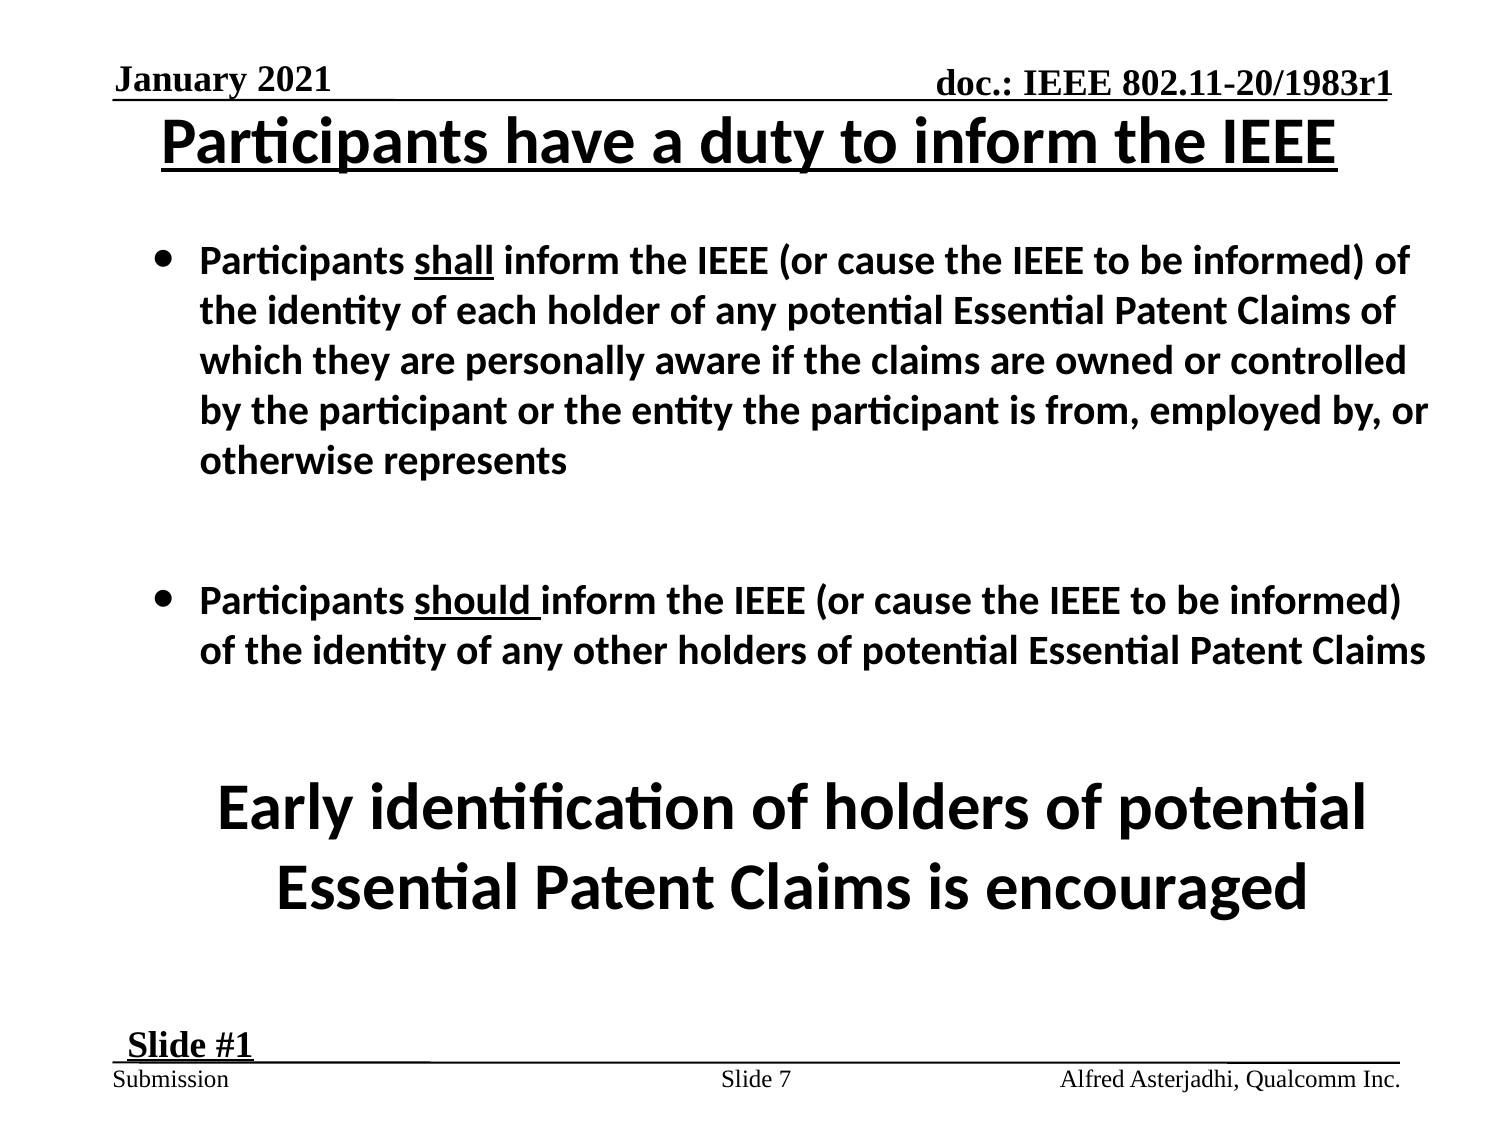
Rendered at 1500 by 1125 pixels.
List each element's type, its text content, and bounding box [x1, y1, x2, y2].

footer Alfred Asterjadhi, Qualcomm Inc. [878, 1061, 1402, 1093]
text_box Slide #1 [112, 1012, 269, 1073]
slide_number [114, 54, 493, 100]
slide_number Slide 7 [712, 1061, 800, 1123]
title Participants have a duty to inform the IEEE [112, 112, 1388, 163]
list Participants shall inform the IEEE (or cause the IEEE to be informed) of the identity of each holder of any potential Essential Patent Claims of which they are personally aware if the claims are owned or controlled by the participant or the entity the participant is from, employed by, or otherwise represents Participants should inform the IEEE (or cause the IEEE to be informed) of the identity of any other holders of potential Essential Patent Claims Early identification of holders of potential Essential Patent Claims is encouraged [62, 224, 1451, 901]
